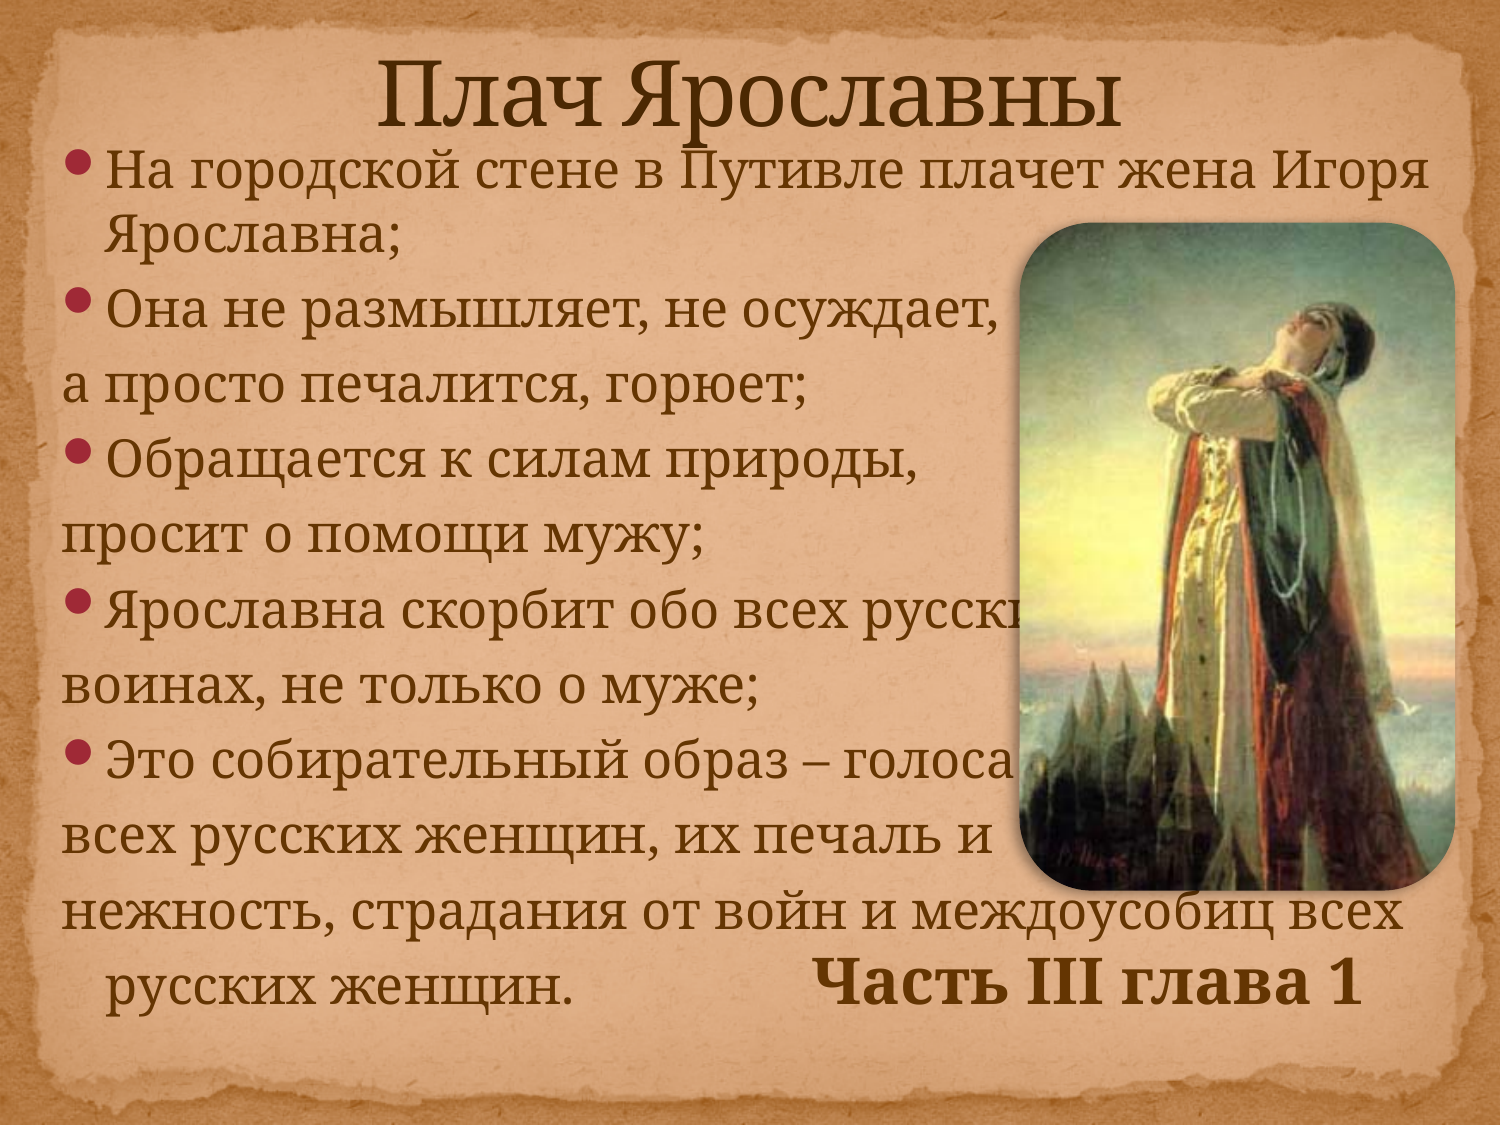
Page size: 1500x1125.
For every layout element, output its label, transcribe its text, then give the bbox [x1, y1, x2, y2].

picture [1019, 222, 1456, 891]
list На городской стене в Путивле плачет жена Игоря Ярославна; Она не размышляет, не осуждает, а просто печалится, горюет; Обращается к силам природы, просит о помощи мужу; Ярославна скорбит обо всех русских воинах, не только о муже; Это собирательный образ – голоса всех русских женщин, их печаль и нежность, страдания от войн и междоусобиц всех русских женщин. Часть III глава 1 [46, 128, 1465, 1090]
title Плач Ярославны [74, 24, 1425, 153]
